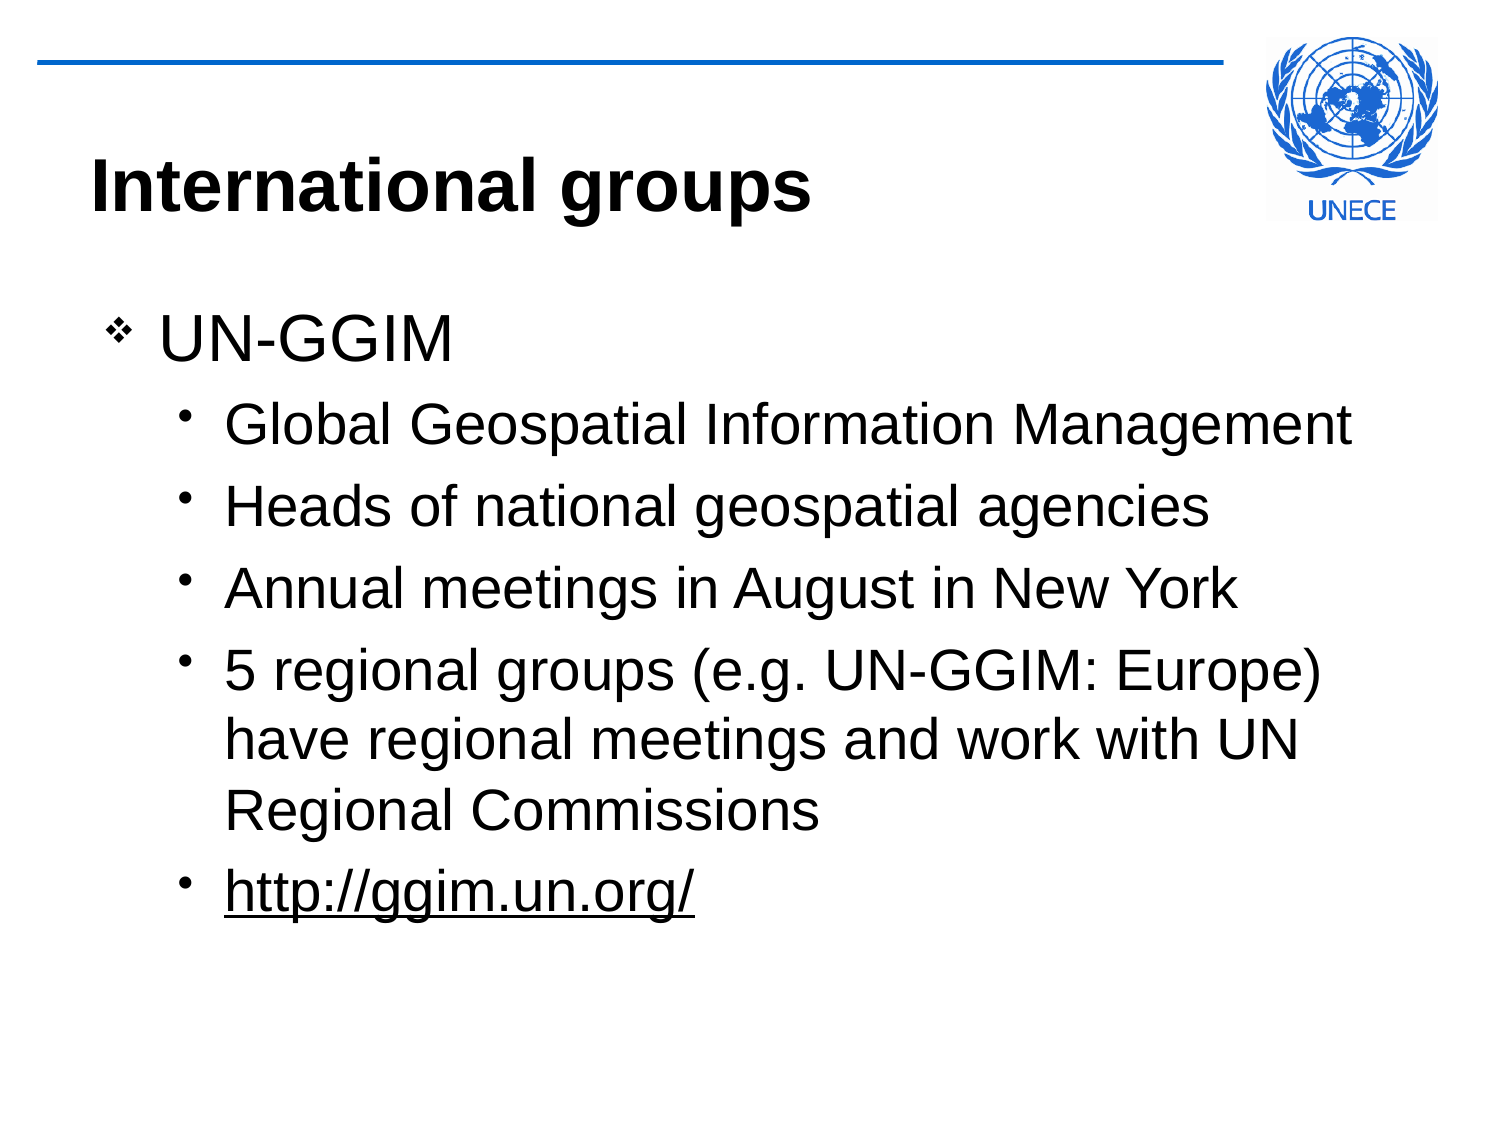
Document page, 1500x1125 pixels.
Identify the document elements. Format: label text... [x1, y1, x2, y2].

picture [1266, 37, 1438, 221]
list UN-GGIM Global Geospatial Information Management Heads of national geospatial agencies Annual meetings in August in New York 5 regional groups (e.g. UN-GGIM: Europe) have regional meetings and work with UN Regional Commissions http://ggim.un.org/ [87, 287, 1388, 1000]
title International groups [75, 99, 1238, 263]
